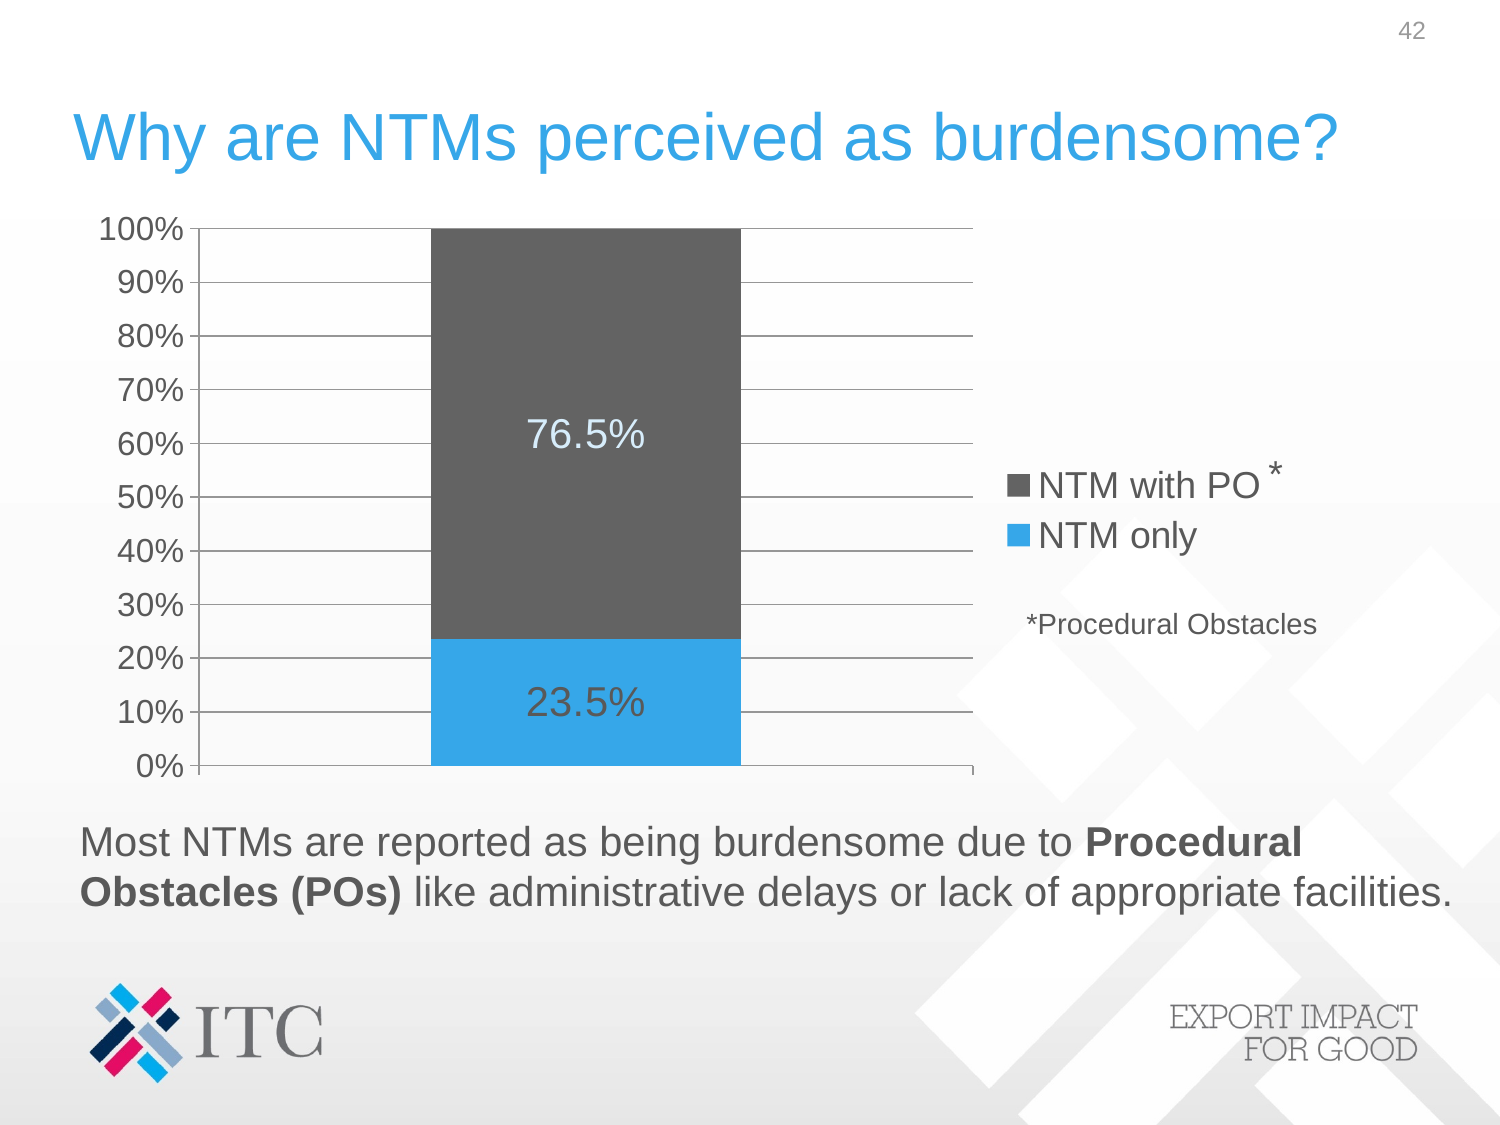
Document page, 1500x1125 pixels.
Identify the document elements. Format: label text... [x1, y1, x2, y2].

picture [0, 0, 1500, 1125]
title Why are NTMs perceived as burdensome? [58, 86, 1412, 178]
slide_number 42 [1335, 0, 1442, 60]
text_box *Procedural Obstacles [1291, 597, 1412, 648]
chart [63, 196, 1287, 825]
text_box Most NTMs are reported as being burdensome due to Procedural Obstacles (POs) like administrative delays or lack of appropriate facilities. [64, 807, 1483, 923]
